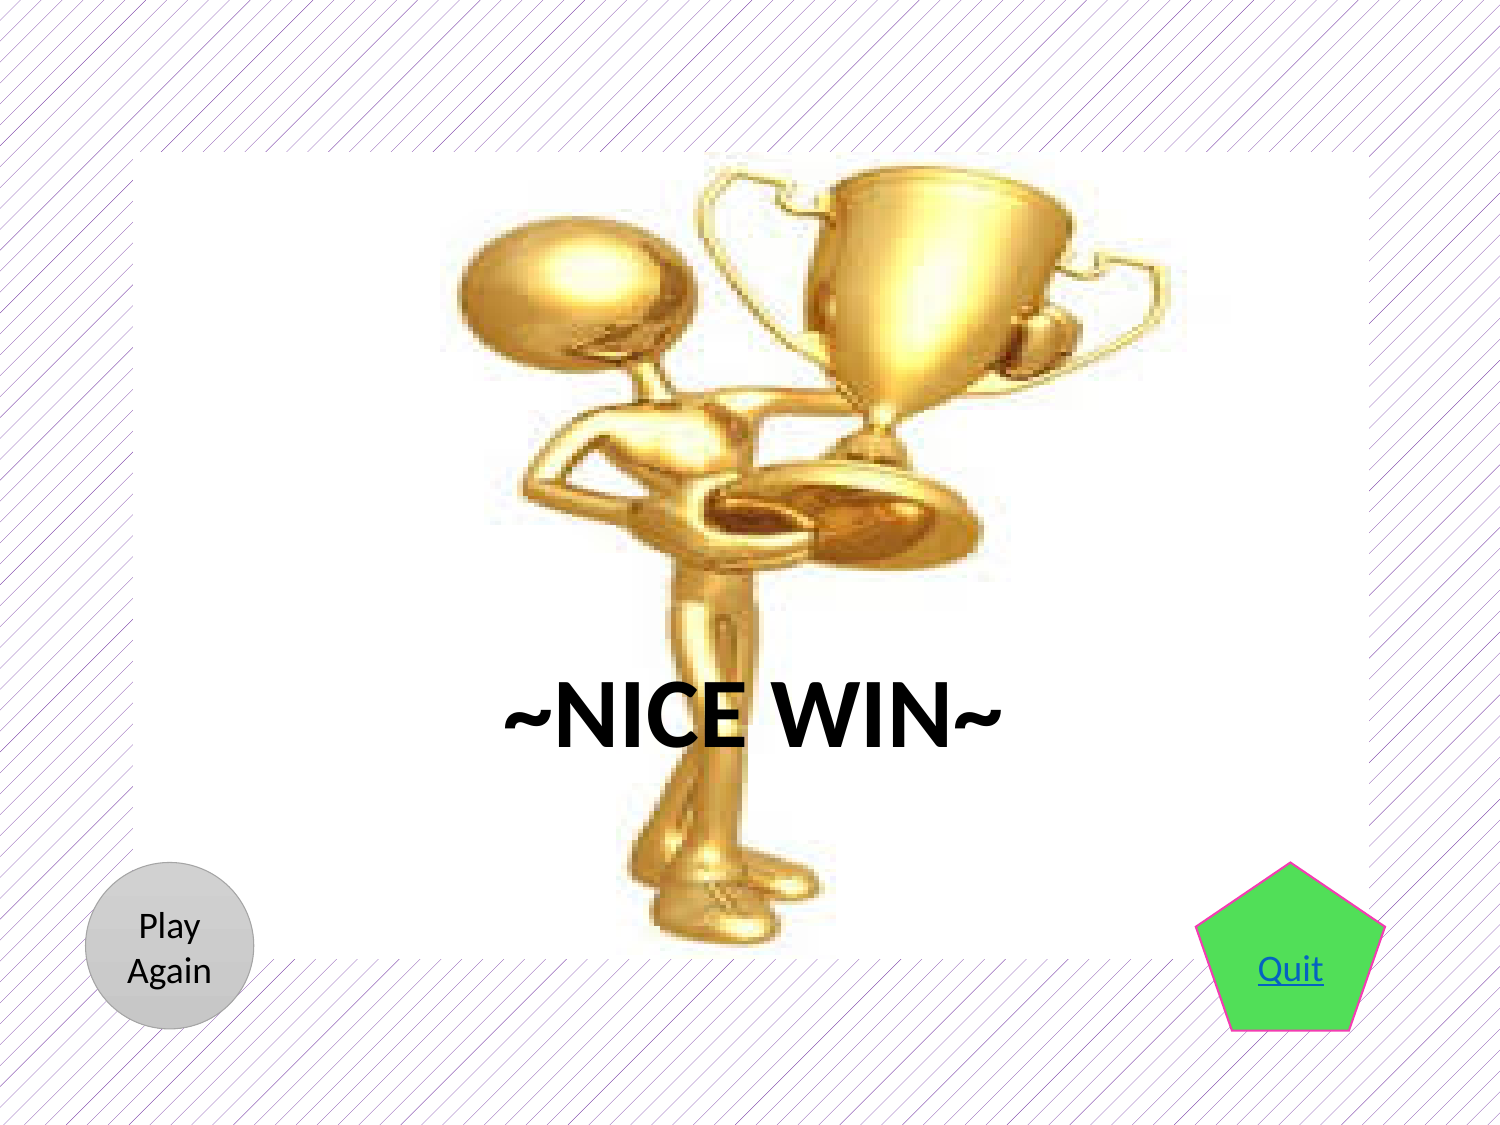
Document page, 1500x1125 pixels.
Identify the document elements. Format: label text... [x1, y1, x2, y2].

picture [133, 152, 1369, 959]
text_box Quit [1205, 914, 1387, 1032]
text_box Play Again [84, 870, 254, 1030]
